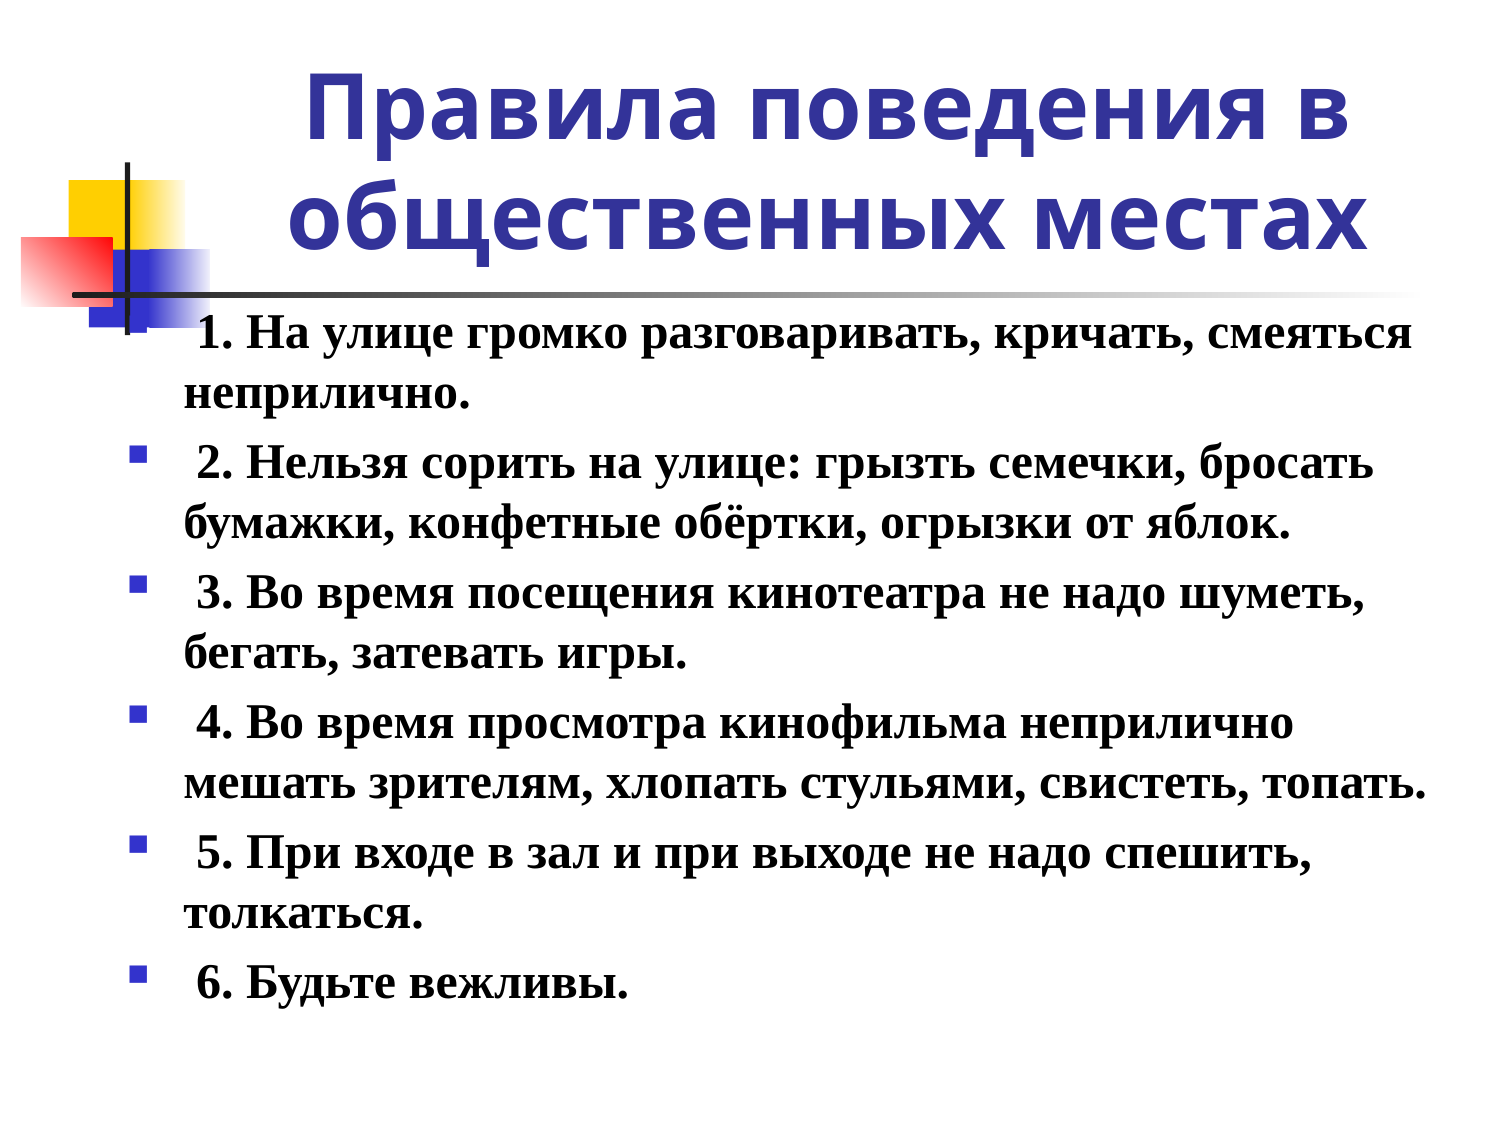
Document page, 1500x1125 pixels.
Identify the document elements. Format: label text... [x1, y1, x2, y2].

list 1. На улице громко разговаривать, кричать, смеяться неприлично. 2. Нельзя сорить на улице: грызть семечки, бросать бумажки, конфетные обёртки, огрызки от яблок. 3. Во время посещения кинотеатра не надо шуметь, бегать, затевать игры. 4. Во время просмотра кинофильма неприлично мешать зрителям, хлопать стульями, свистеть, топать. 5. При входе в зал и при выходе не надо спешить, толкаться. 6. Будьте вежливы. [112, 290, 1469, 1059]
title Правила поведения в общественных местах [188, 35, 1468, 275]
